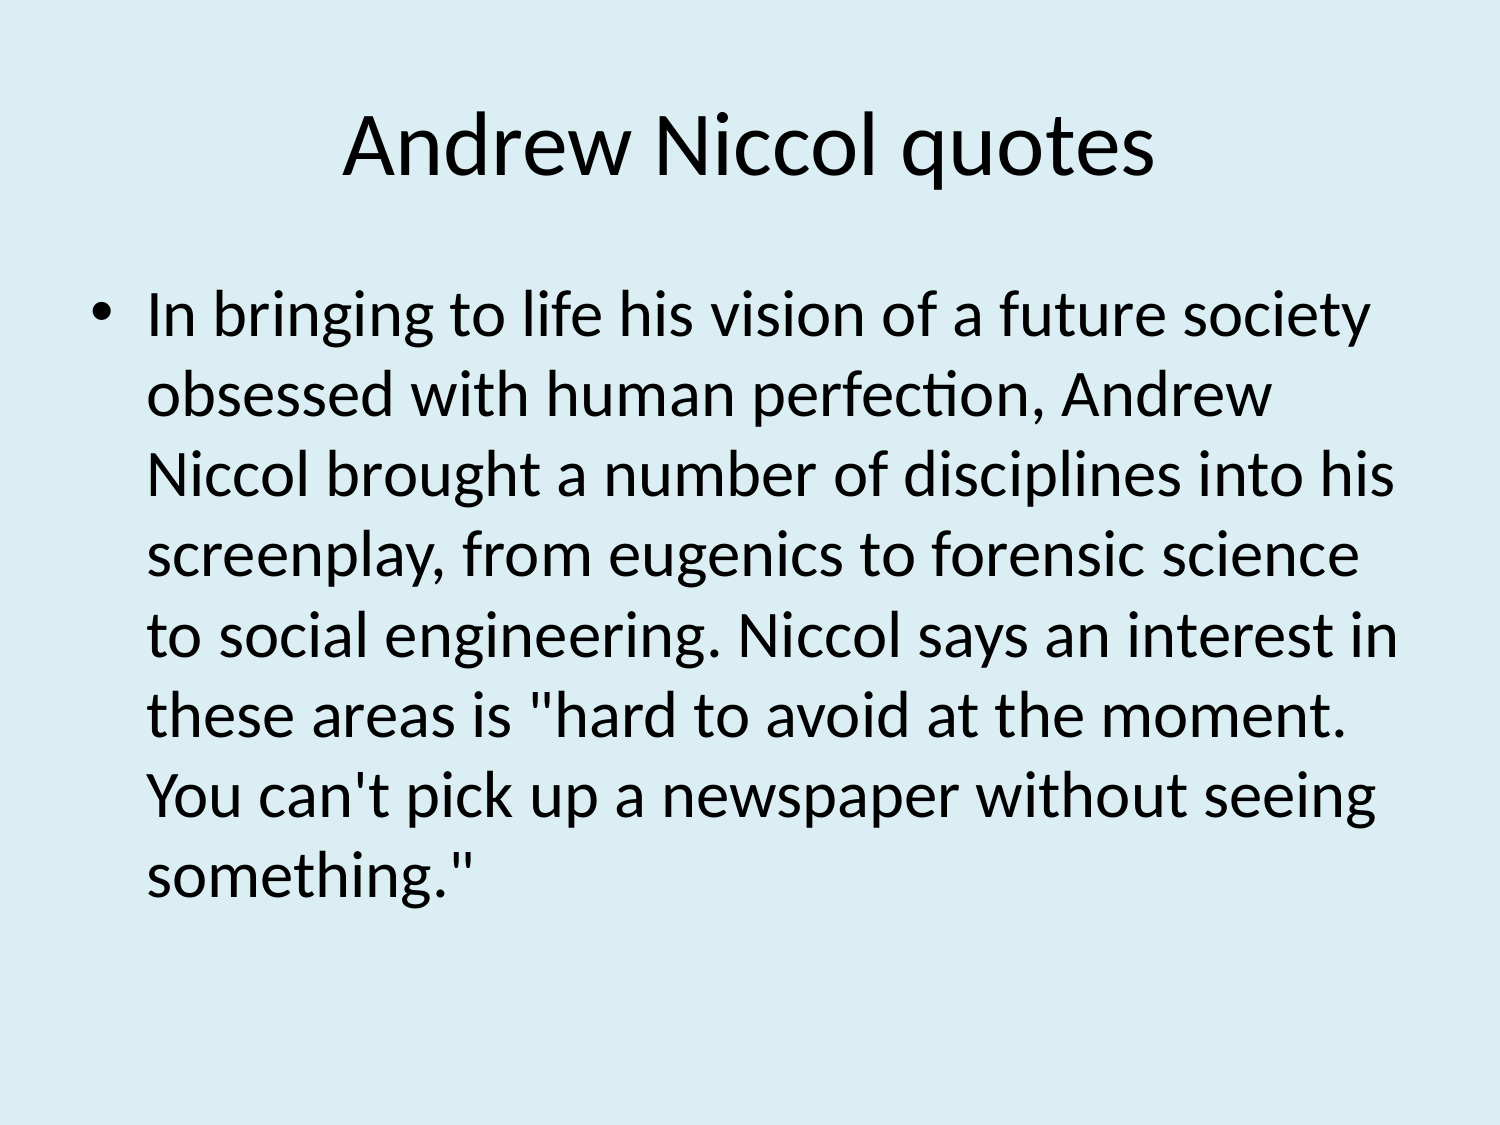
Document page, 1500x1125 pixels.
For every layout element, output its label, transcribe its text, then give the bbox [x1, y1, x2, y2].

list In bringing to life his vision of a future society obsessed with human perfection, Andrew Niccol brought a number of disciplines into his screenplay, from eugenics to forensic science to social engineering. Niccol says an interest in these areas is "hard to avoid at the moment. You can't pick up a newspaper without seeing something." [75, 262, 1425, 1005]
title Andrew Niccol quotes [75, 45, 1425, 233]
